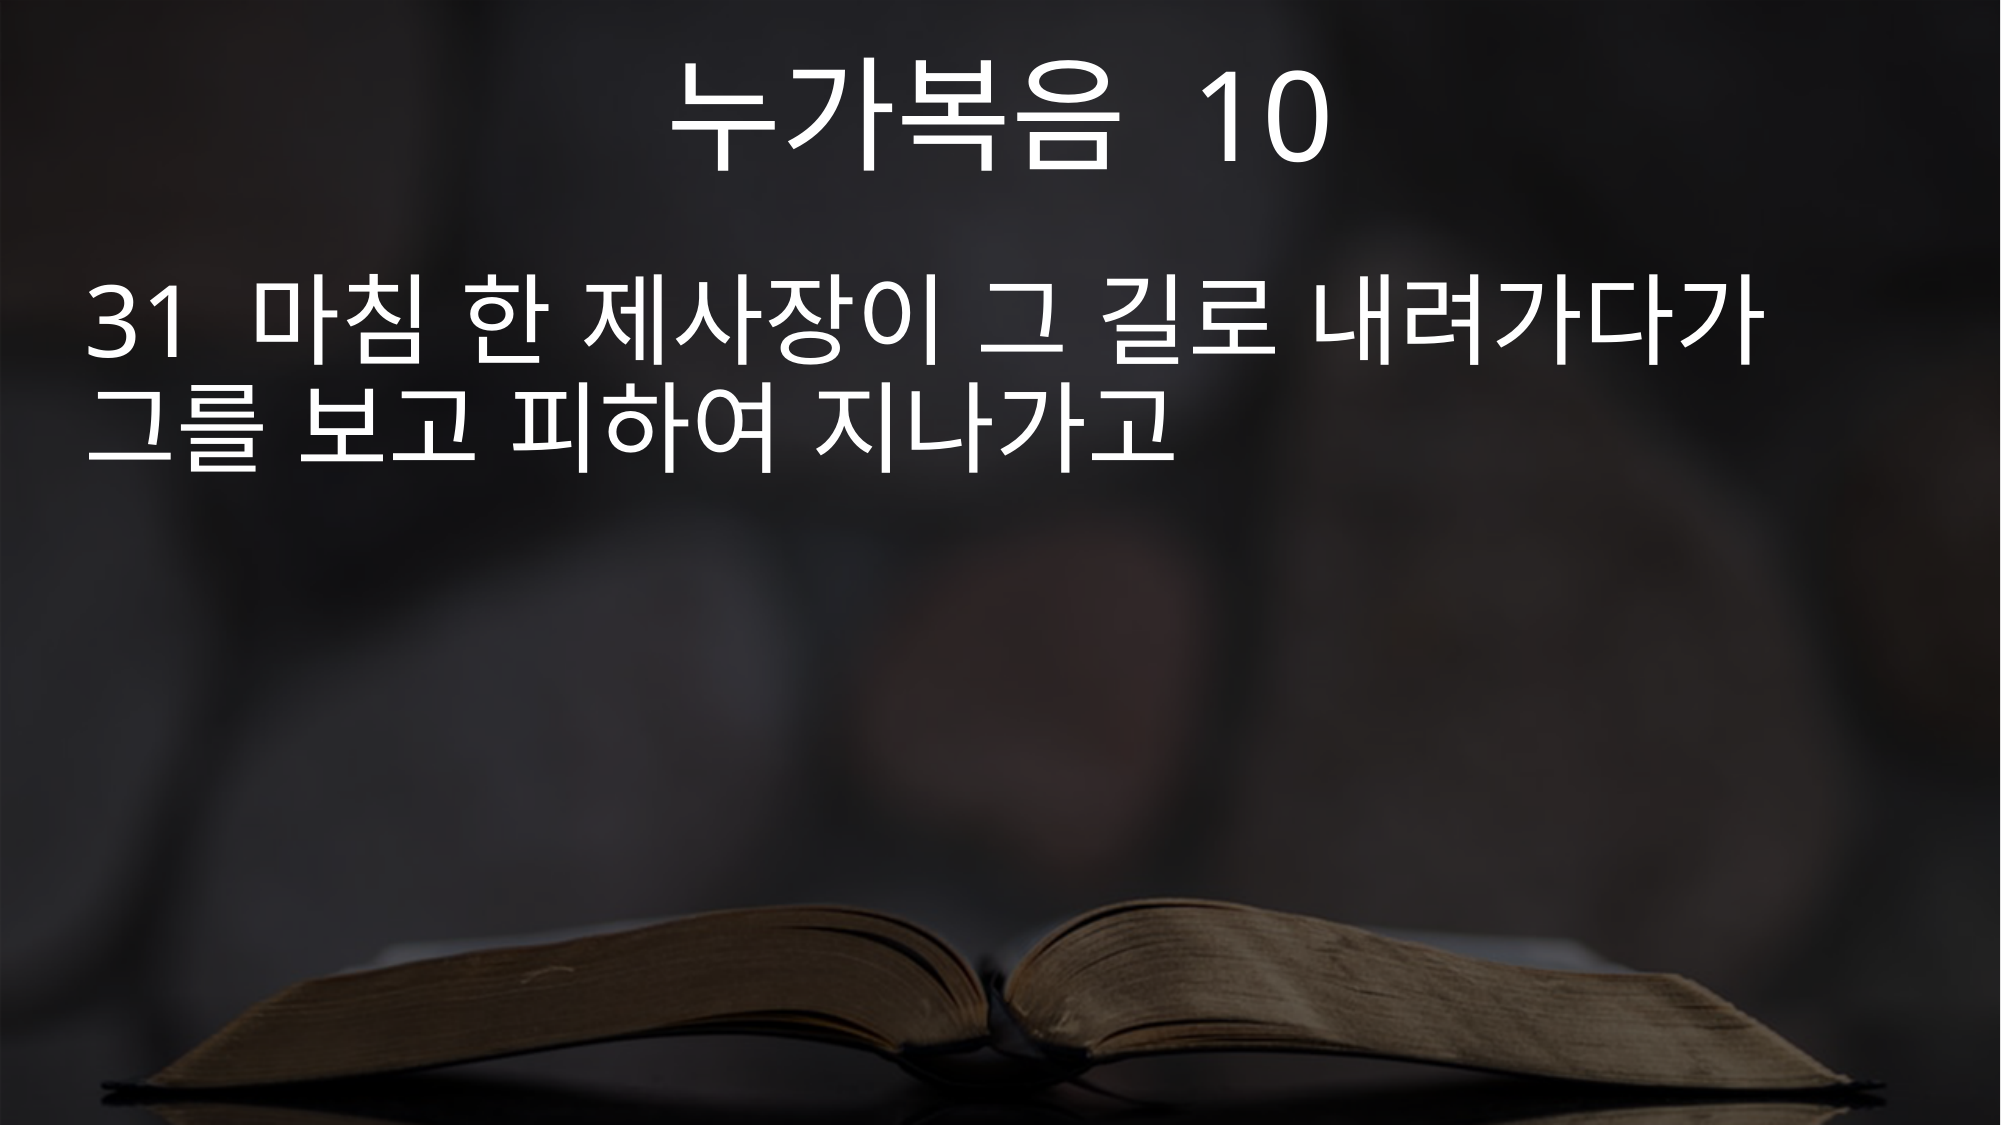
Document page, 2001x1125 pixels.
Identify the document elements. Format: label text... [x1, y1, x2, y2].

picture [0, 0, 2001, 1125]
list 31 마침 한 제사장이 그 길로 내려가다가 그를 보고 피하여 지나가고 [69, 263, 1953, 423]
footer 누가복음 10 [0, 32, 2000, 192]
